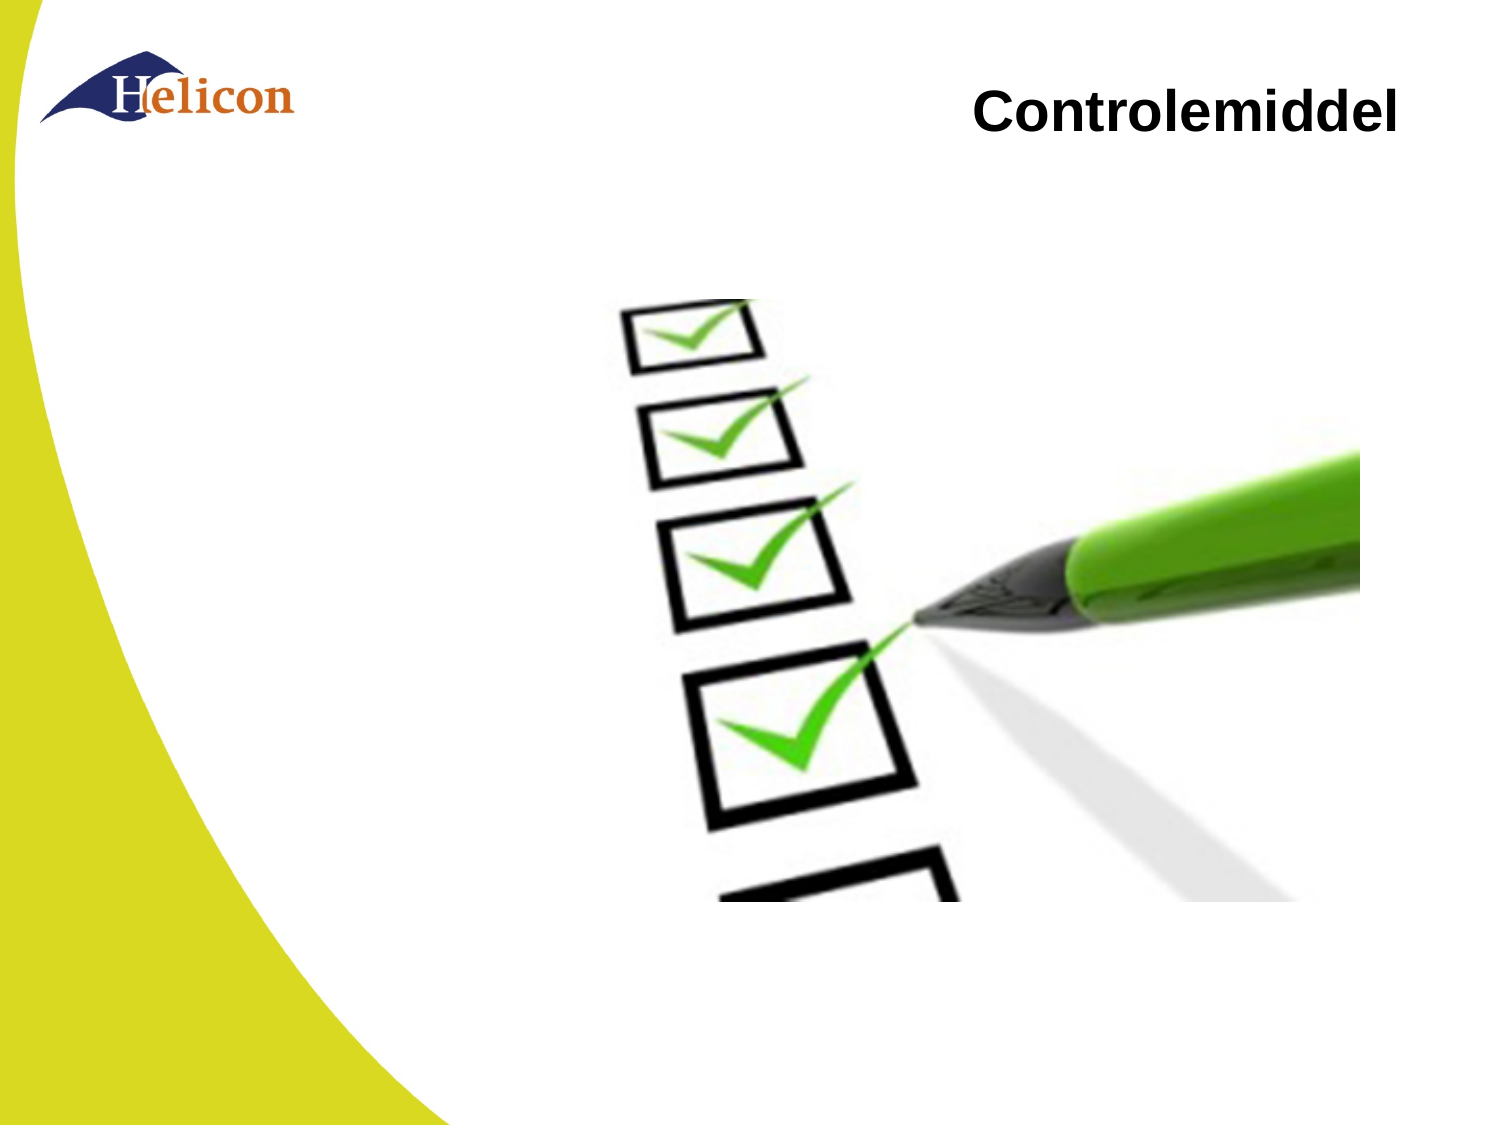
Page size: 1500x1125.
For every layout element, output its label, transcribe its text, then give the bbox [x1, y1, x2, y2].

title Controlemiddel [324, 54, 1415, 161]
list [401, 299, 1361, 902]
picture [0, 0, 1500, 1125]
